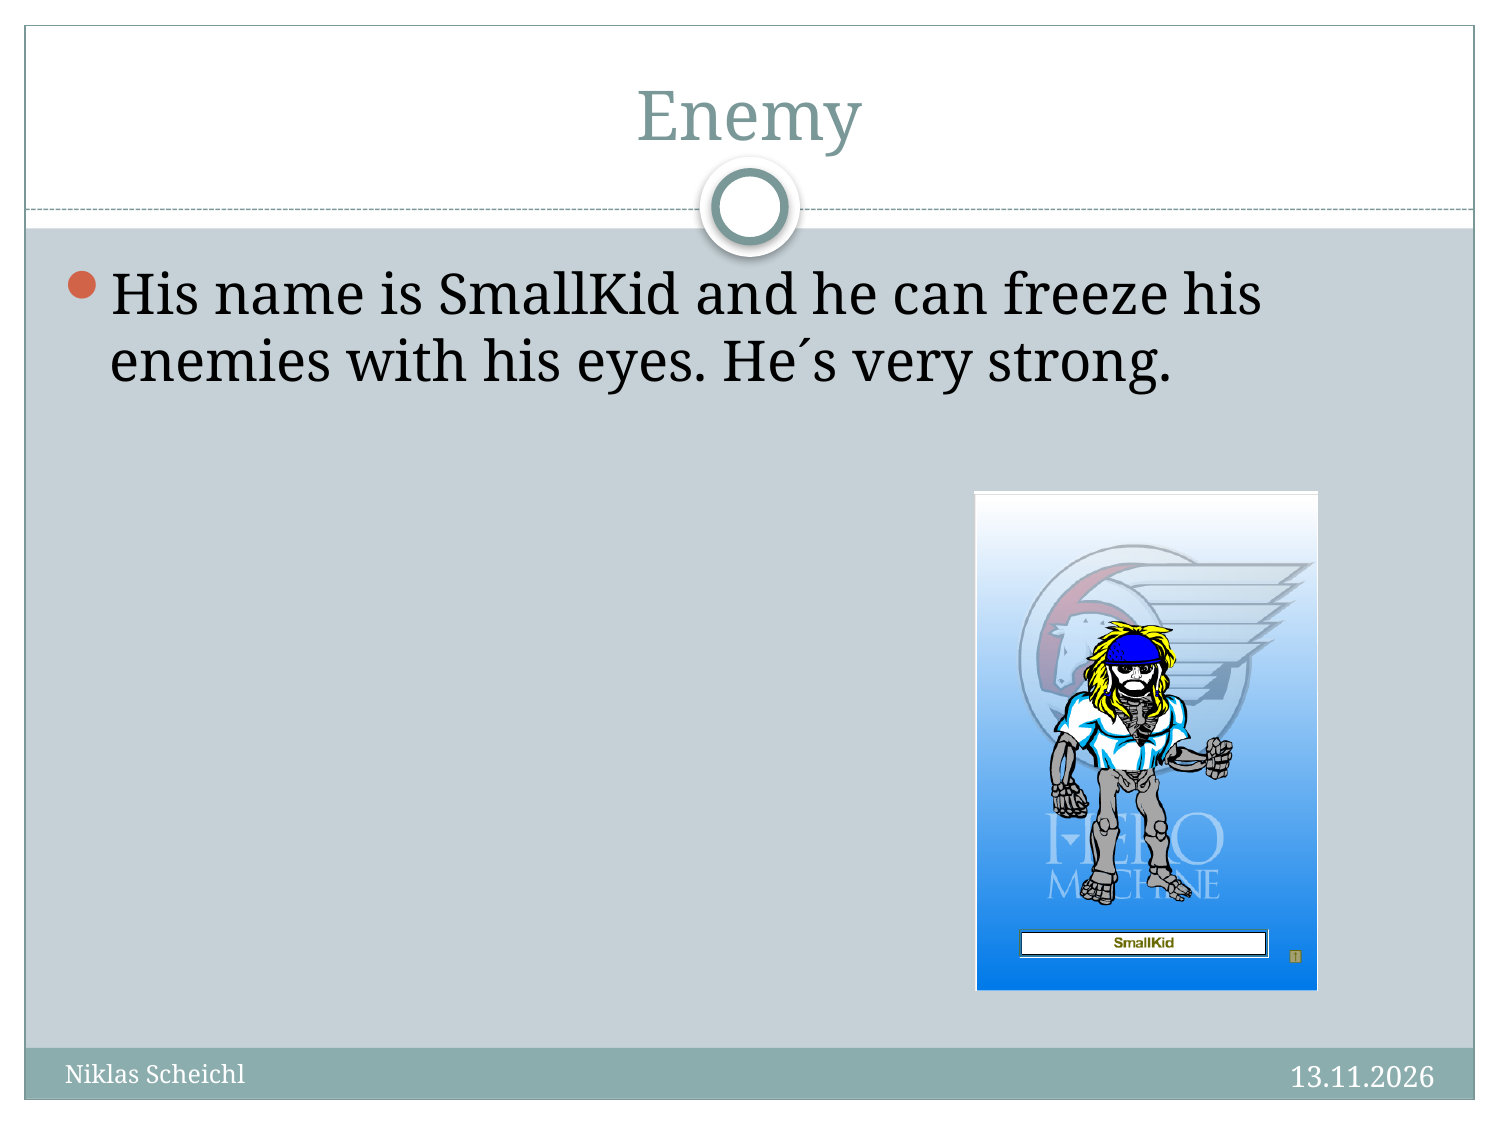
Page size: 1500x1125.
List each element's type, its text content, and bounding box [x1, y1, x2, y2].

title Enemy [49, 37, 1450, 162]
footer Niklas Scheichl [50, 1051, 638, 1112]
picture [974, 491, 1318, 992]
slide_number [950, 1050, 1450, 1111]
list His name is SmallKid and he can freeze his enemies with his eyes. He´s very strong. [49, 250, 1445, 1001]
